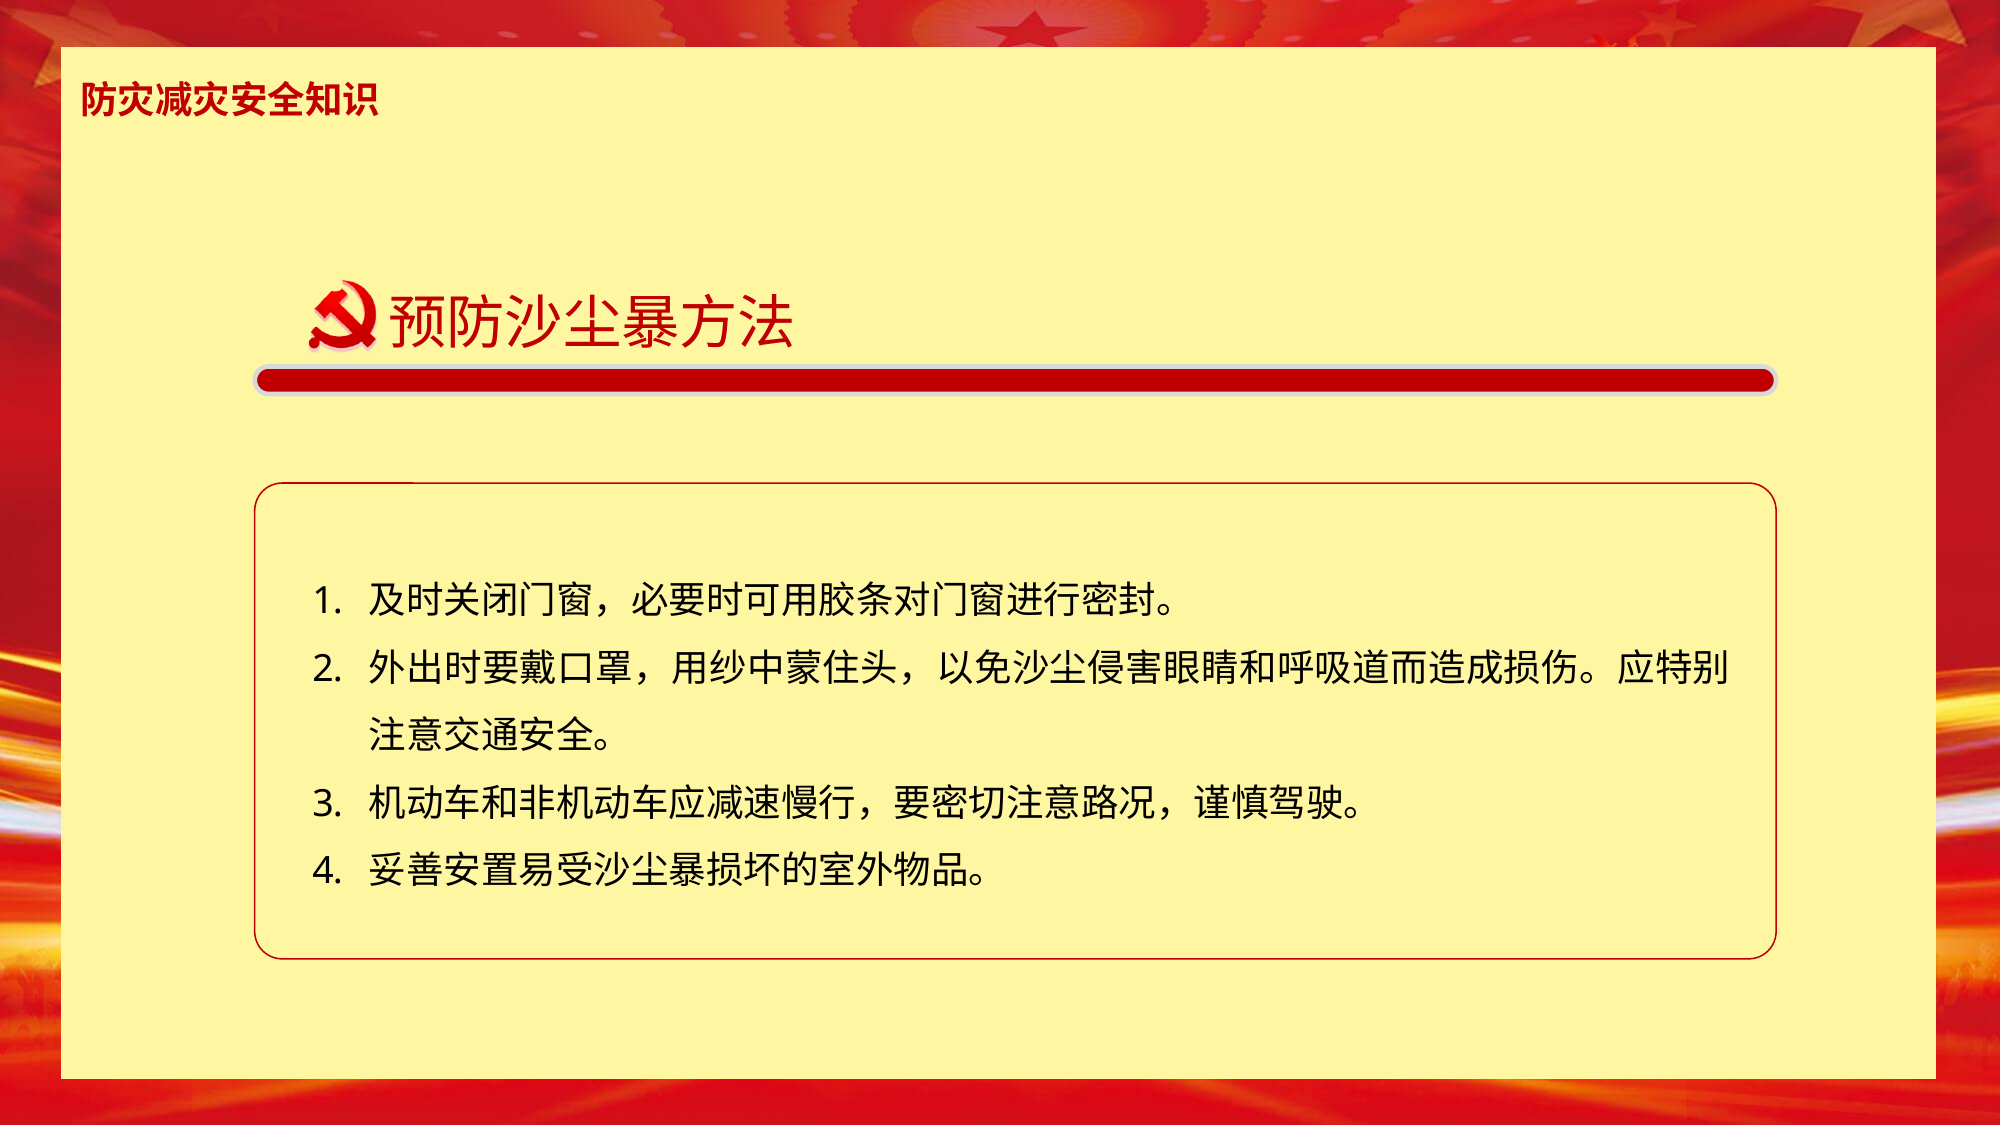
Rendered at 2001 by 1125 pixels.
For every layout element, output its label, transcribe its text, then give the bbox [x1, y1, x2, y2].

text_box 防灾减灾安全知识 [65, 68, 395, 129]
text_box [254, 483, 1777, 959]
text_box [61, 47, 1936, 1079]
text_box 预防沙尘暴方法 [373, 277, 1777, 363]
picture [0, 0, 2000, 1125]
text_box 及时关闭门窗，必要时可用胶条对门窗进行密封。 外出时要戴口罩，用纱中蒙住头，以免沙尘侵害眼睛和呼吸道而造成损伤。应特别注意交通安全。 机动车和非机动车应减速慢行，要密切注意路况，谨慎驾驶。 妥善安置易受沙尘暴损坏的室外物品。 [297, 546, 1746, 899]
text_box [254, 365, 1777, 427]
